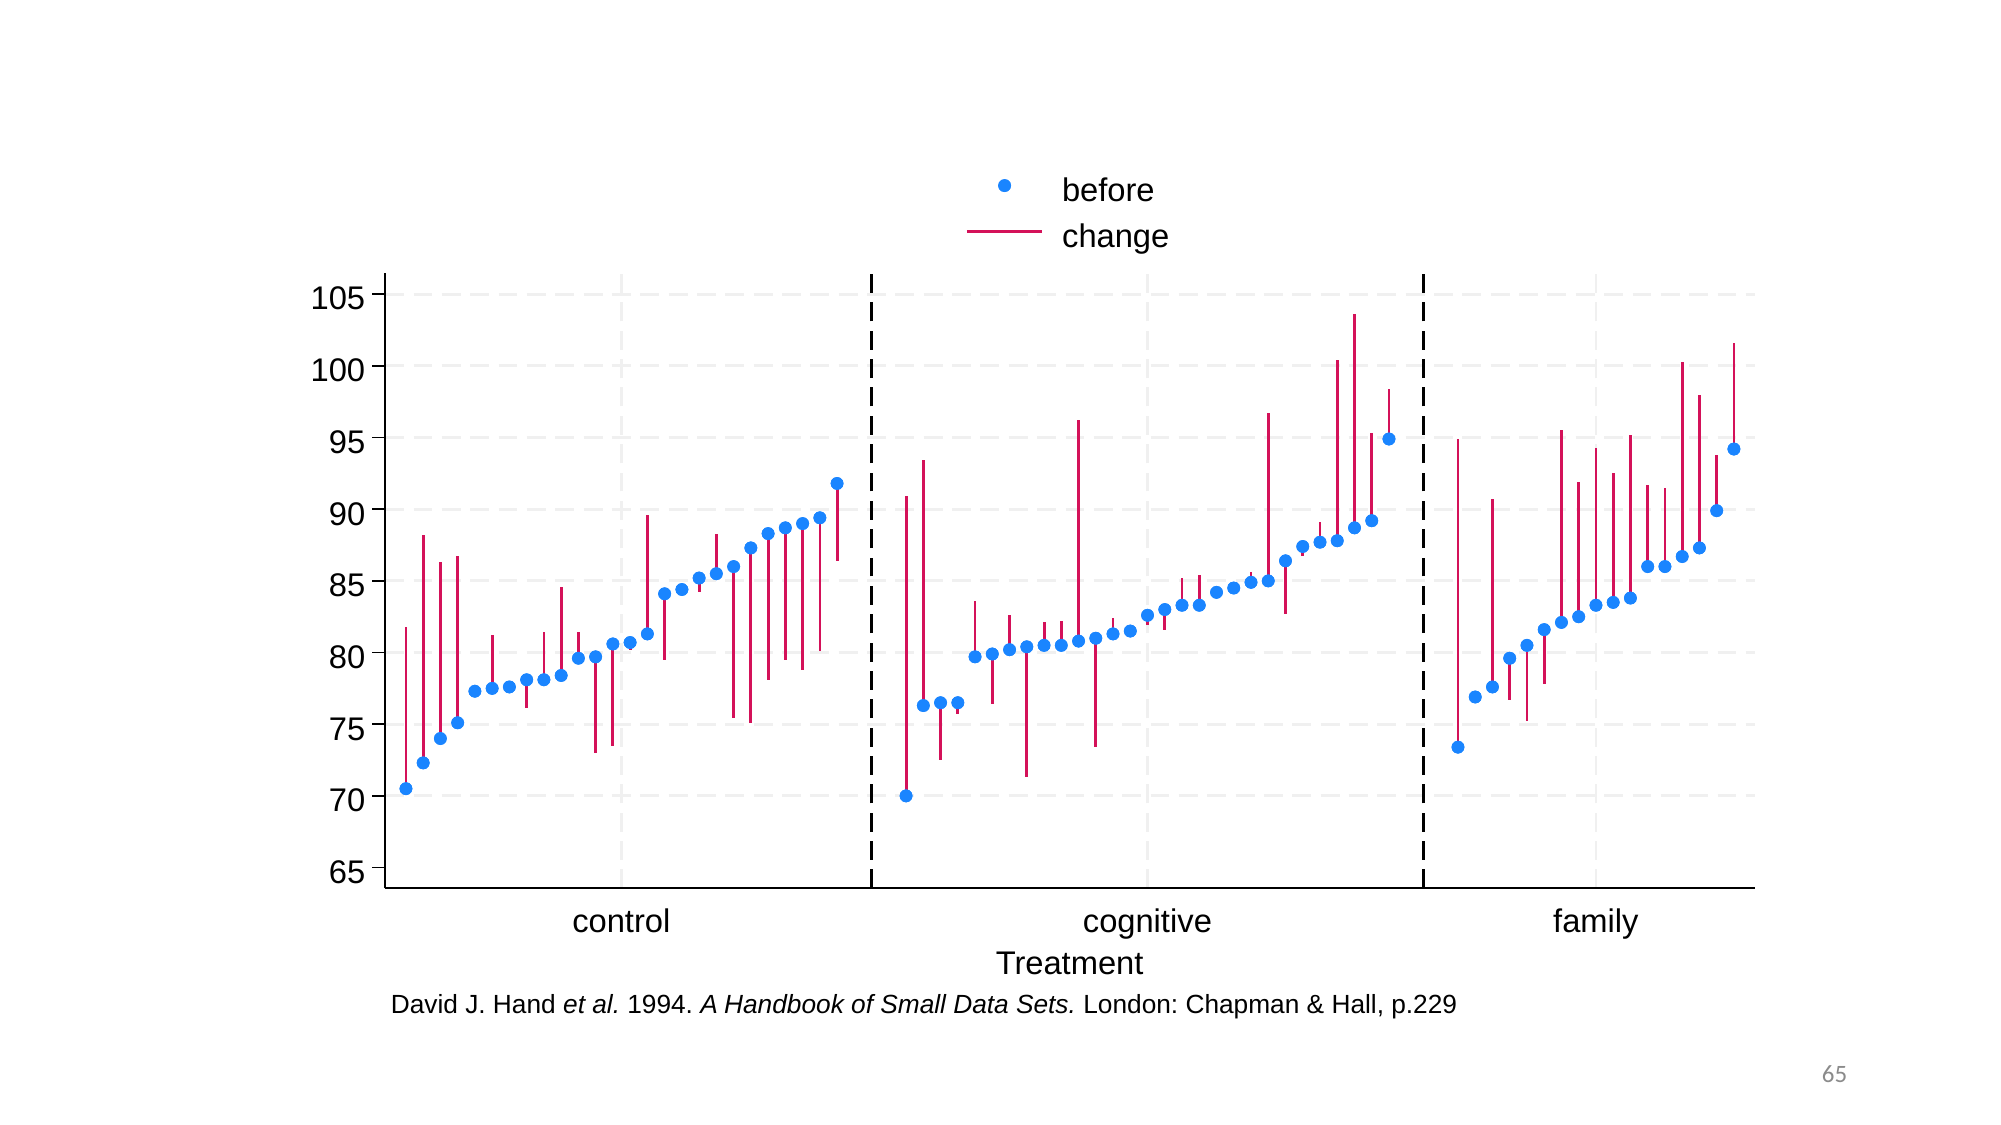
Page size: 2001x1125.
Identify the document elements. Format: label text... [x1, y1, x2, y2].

slide_number 65 [1412, 1042, 1863, 1103]
picture [212, 110, 1788, 1056]
